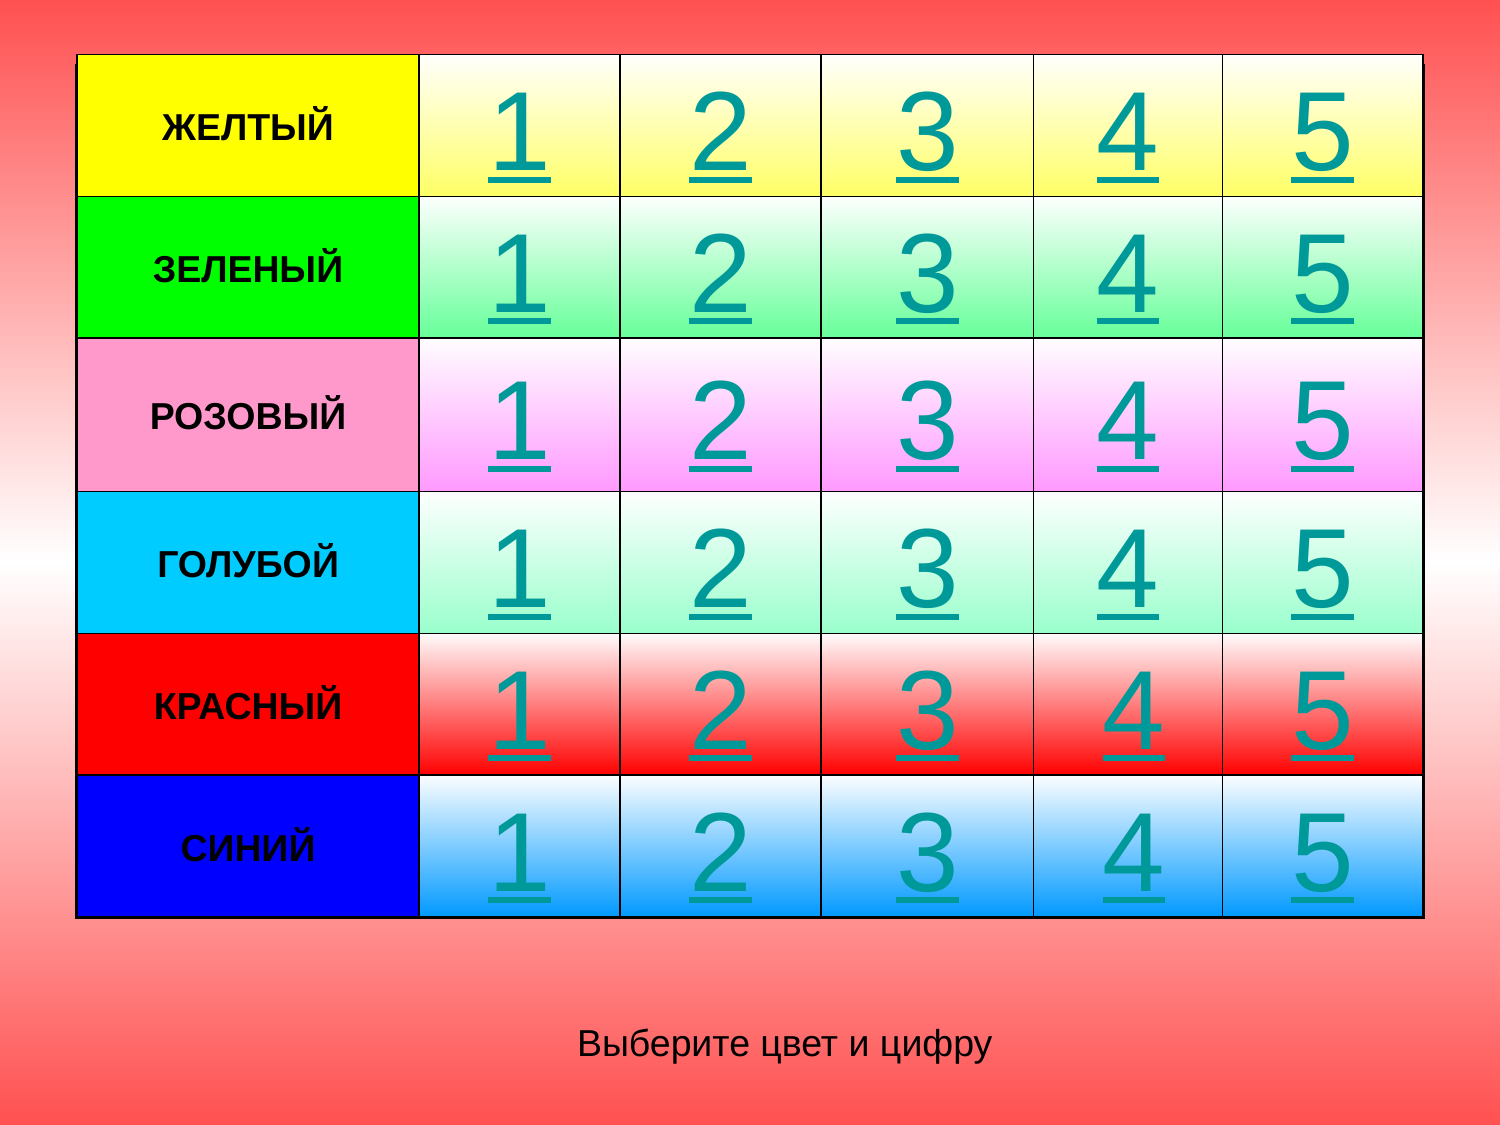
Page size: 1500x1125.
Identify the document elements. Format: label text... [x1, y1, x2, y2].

text_box 4 [1033, 337, 1222, 491]
text_box 1 [419, 337, 620, 491]
text_box 5 [1222, 633, 1424, 774]
text_box 5 [1222, 196, 1424, 337]
text_box 5 [1222, 491, 1424, 633]
text_box ЗЕЛЕНЫЙ [76, 196, 419, 337]
text_box 5 [1222, 337, 1424, 491]
text_box 2 [620, 54, 820, 196]
text_box 1 [419, 633, 620, 774]
text_box КРАСНЫЙ [76, 634, 419, 774]
text_box 3 [820, 633, 1033, 774]
text_box 1 [419, 54, 620, 196]
text_box 3 [820, 196, 1033, 337]
text_box 3 [820, 774, 1033, 917]
text_box 5 [1222, 54, 1424, 196]
text_box 4 [1033, 491, 1222, 633]
text_box 4 [1033, 54, 1222, 196]
text_box 1 [419, 196, 620, 337]
text_box 4 [1033, 774, 1222, 917]
text_box 3 [820, 491, 1033, 633]
text_box 5 [1222, 774, 1424, 917]
text_box ЖЕЛТЫЙ [76, 54, 419, 196]
text_box 4 [1033, 196, 1222, 337]
text_box 3 [820, 54, 1033, 196]
text_box 3 [820, 337, 1033, 491]
text_box ГОЛУБОЙ [76, 491, 419, 634]
text_box 2 [620, 633, 820, 774]
text_box СИНИЙ [76, 774, 419, 917]
text_box 1 [419, 774, 620, 917]
text_box 2 [620, 774, 820, 917]
text_box Выберите цвет и цифру [562, 1011, 1008, 1072]
text_box 2 [620, 196, 820, 337]
text_box 2 [620, 491, 820, 633]
text_box РОЗОВЫЙ [76, 337, 419, 491]
text_box 1 [419, 491, 620, 633]
text_box 2 [620, 337, 820, 491]
text_box 4 [1033, 633, 1222, 774]
